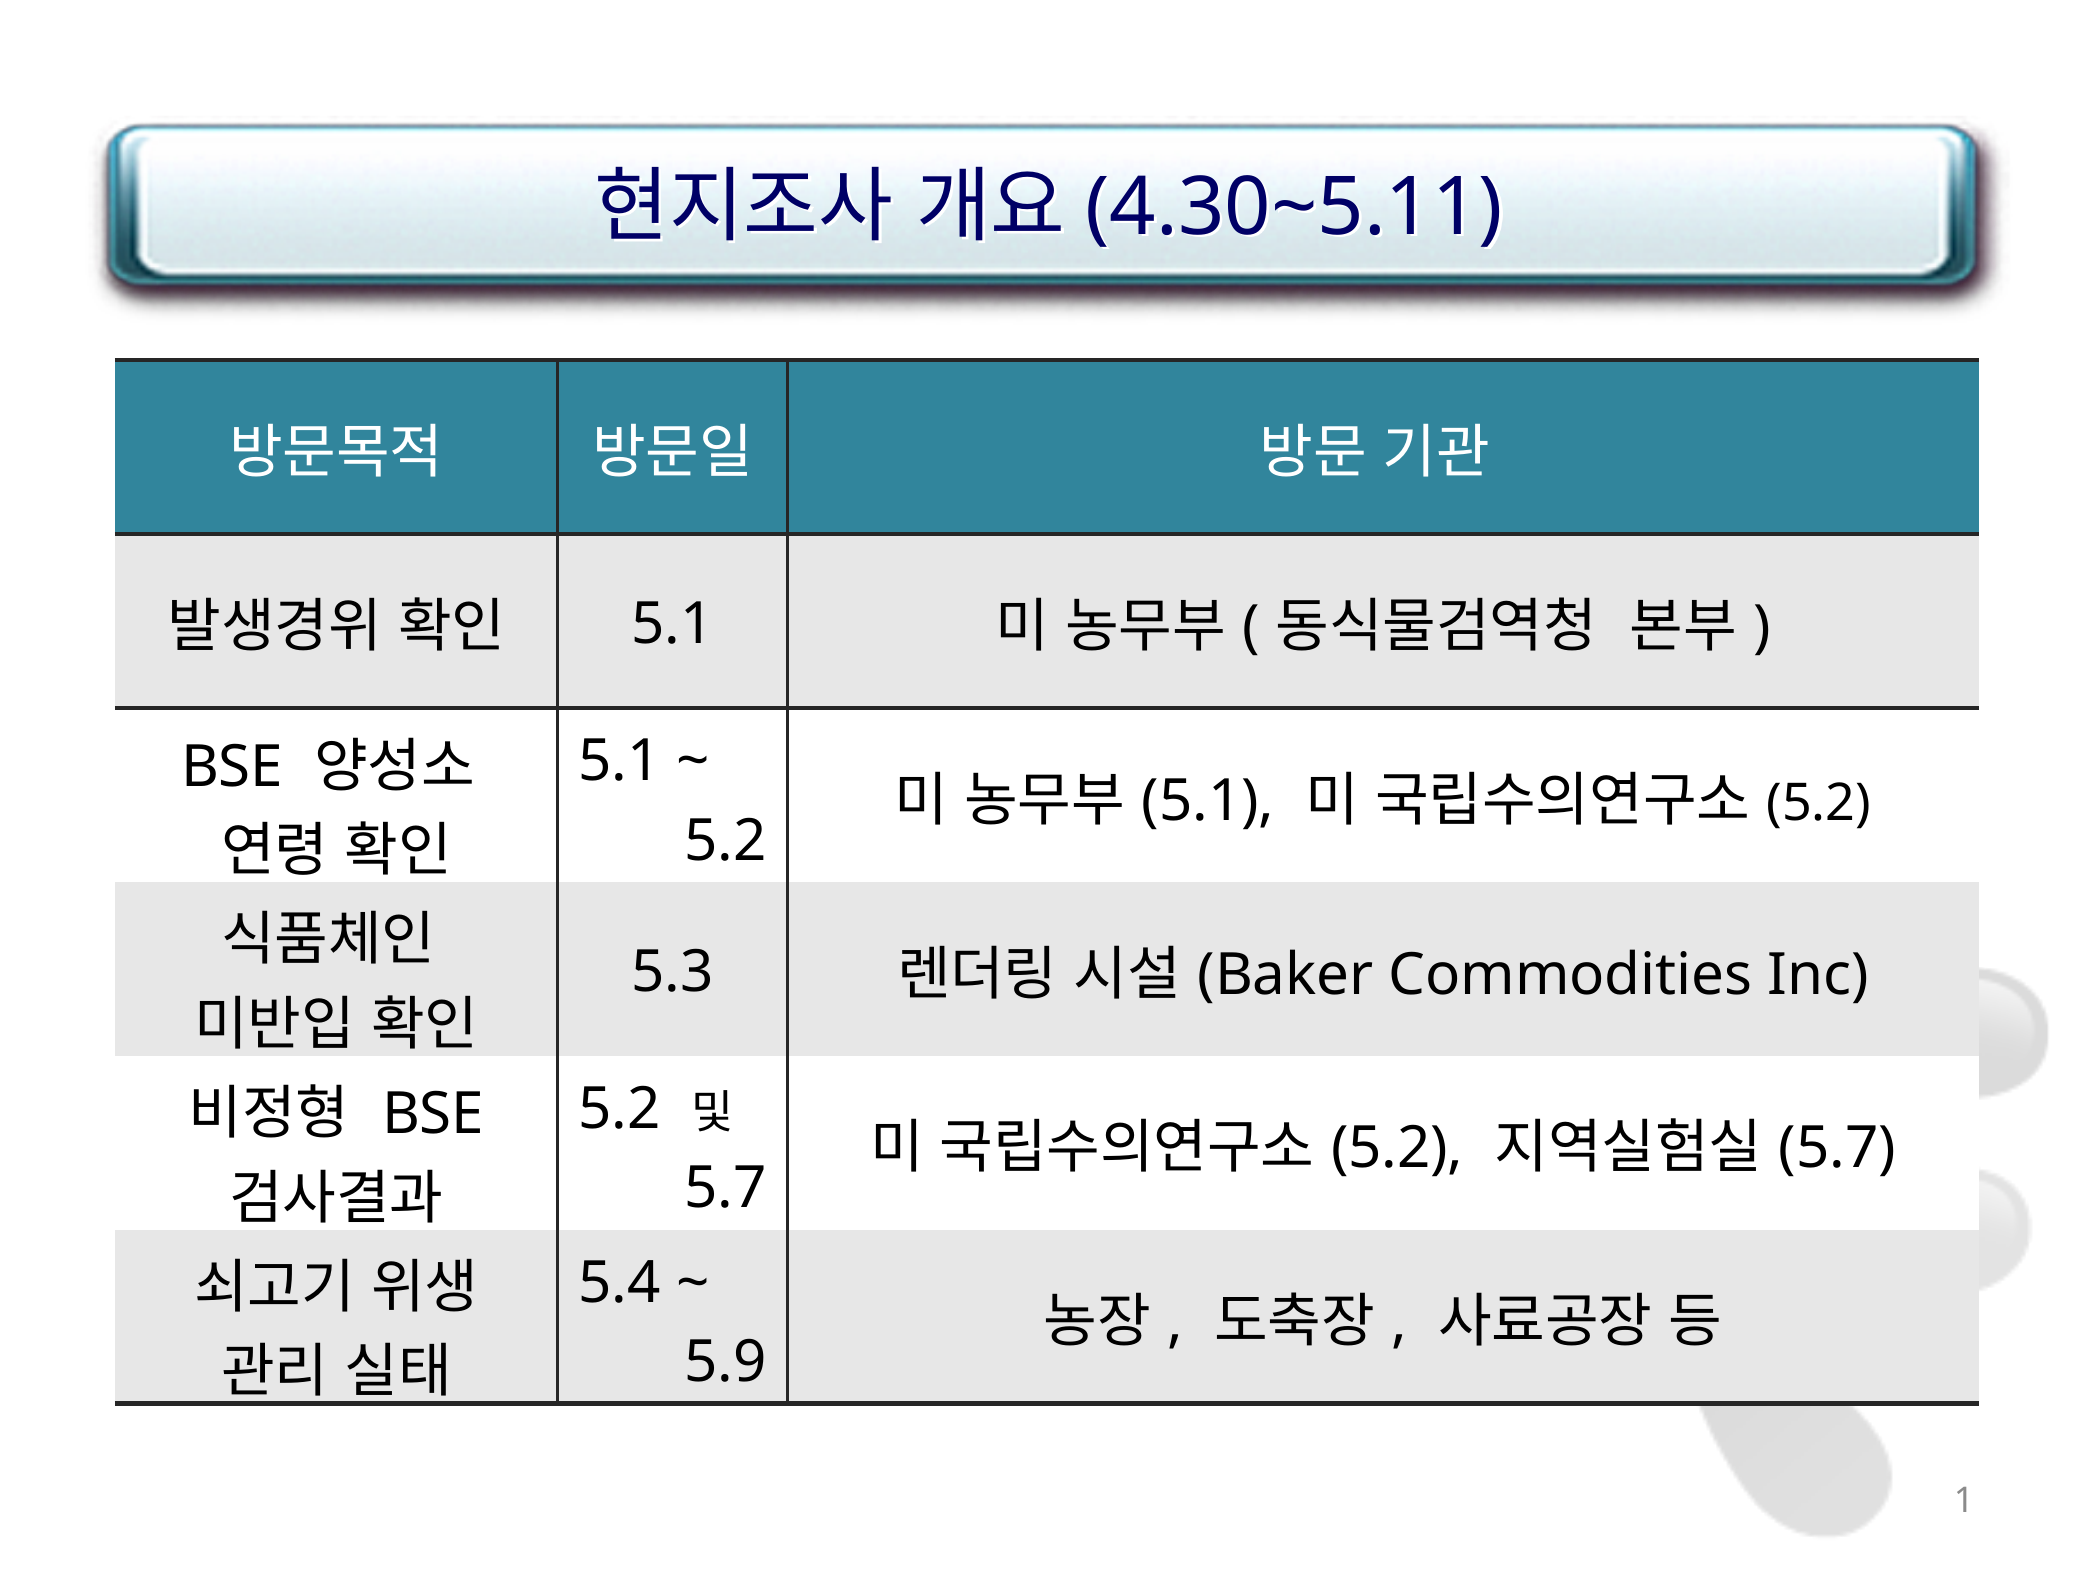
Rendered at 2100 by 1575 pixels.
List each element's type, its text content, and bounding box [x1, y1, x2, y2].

table_cell 렌더링 시설(Baker Commodities Inc) [789, 882, 1979, 1056]
table_cell BSE 양성소 연령 확인 [115, 710, 556, 882]
table_cell 5.3 [559, 882, 786, 1056]
table_header 방문목적 [115, 362, 556, 532]
table_header 방문 기관 [789, 362, 1979, 532]
table_cell 5.2 및 5.7 [559, 1056, 786, 1230]
picture [81, 114, 2017, 329]
table_cell 미 국립수의연구소(5.2), 지역실험실(5.7) [789, 1056, 1979, 1230]
table_cell 5.4 ~ 5.9 [559, 1230, 786, 1401]
table_cell 발생경위 확인 [115, 536, 556, 706]
slide_number 1 [1505, 1459, 1995, 1544]
table_cell 농장, 도축장, 사료공장 등 [789, 1230, 1979, 1401]
table_cell 5.1 [559, 536, 786, 706]
table_cell 5.1 ~ 5.2 [559, 710, 786, 882]
table_cell 쇠고기 위생 관리 실태 [115, 1230, 556, 1401]
table_cell 식품체인 미반입 확인 [115, 882, 556, 1056]
table_cell 미 농무부(동식물검역청 본부) [789, 536, 1979, 706]
table_cell 미 농무부(5.1), 미 국립수의연구소(5.2) [789, 710, 1979, 882]
table_cell 비정형 BSE 검사결과 [115, 1056, 556, 1230]
table_header 방문일 [559, 362, 786, 532]
picture [1633, 967, 2084, 1554]
